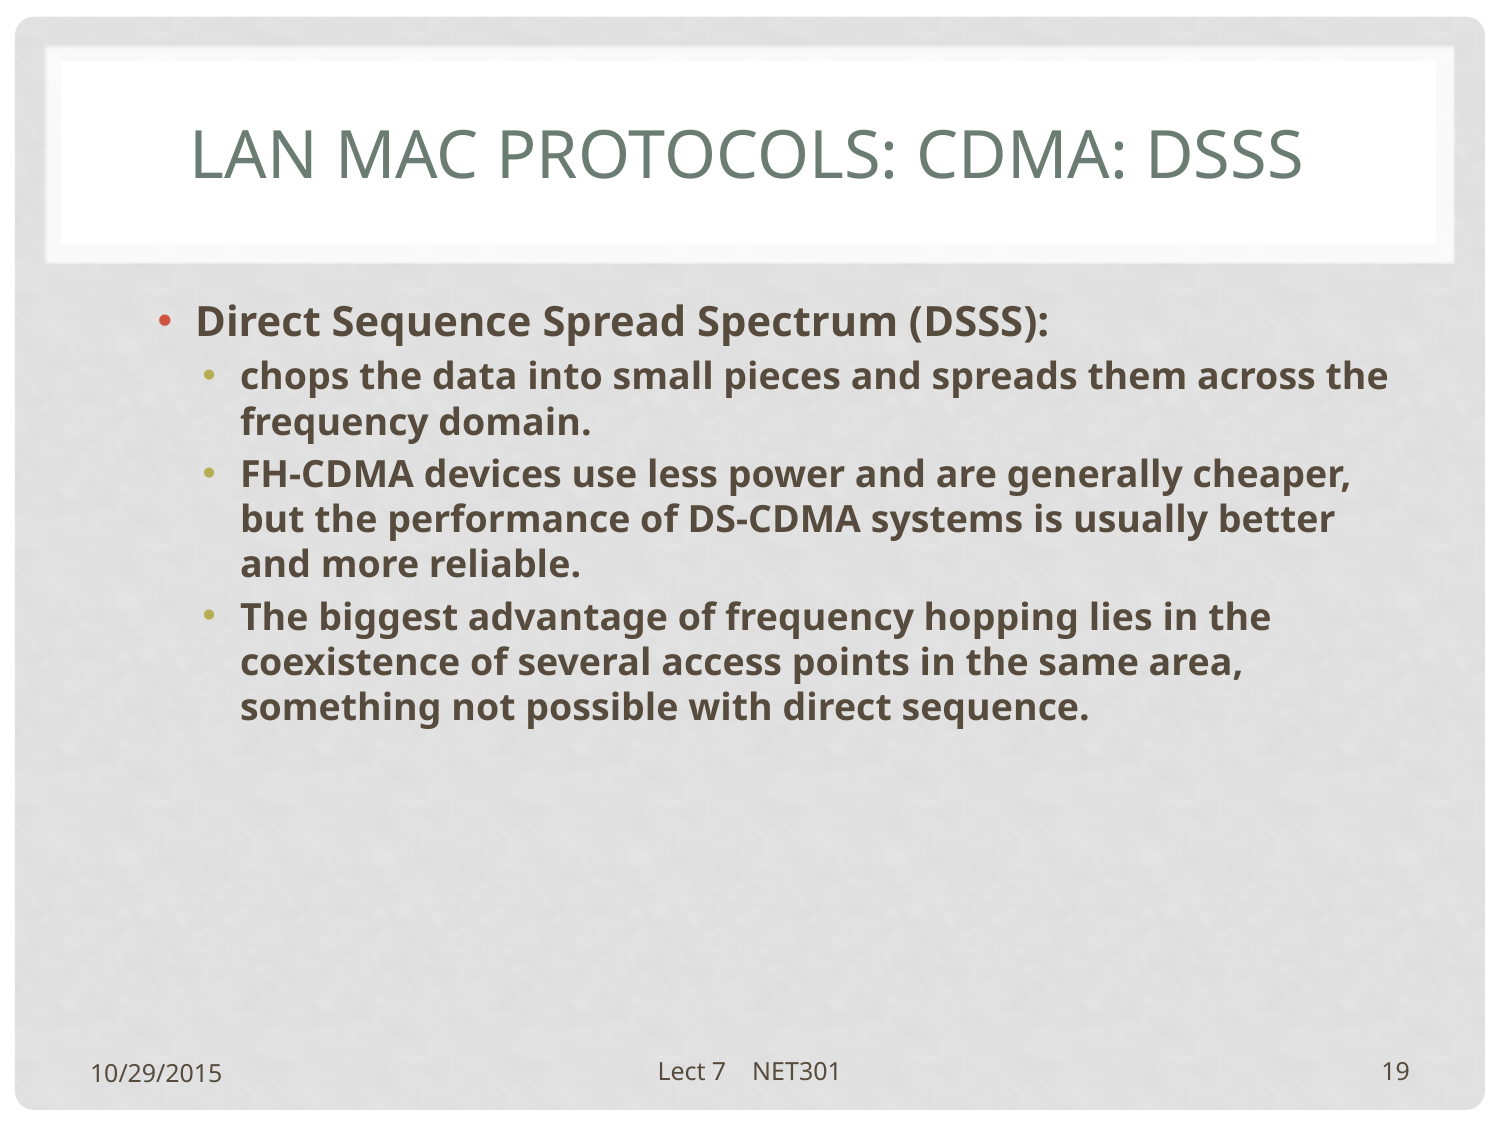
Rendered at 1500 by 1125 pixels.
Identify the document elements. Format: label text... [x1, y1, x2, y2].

title LAN MAC protocols: CDMA: DSSS [69, 66, 1425, 238]
footer Lect 7 NET301 [512, 1042, 988, 1103]
slide_number 19 [1074, 1042, 1425, 1103]
list Direct Sequence Spread Spectrum (DSSS): chops the data into small pieces and spreads them across the frequency domain. FH-CDMA devices use less power and are generally cheaper, but the performance of DS-CDMA systems is usually better and more reliable. The biggest advantage of frequency hopping lies in the coexistence of several access points in the same area, something not possible with direct sequence. [75, 287, 1425, 1005]
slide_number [75, 1042, 425, 1103]
